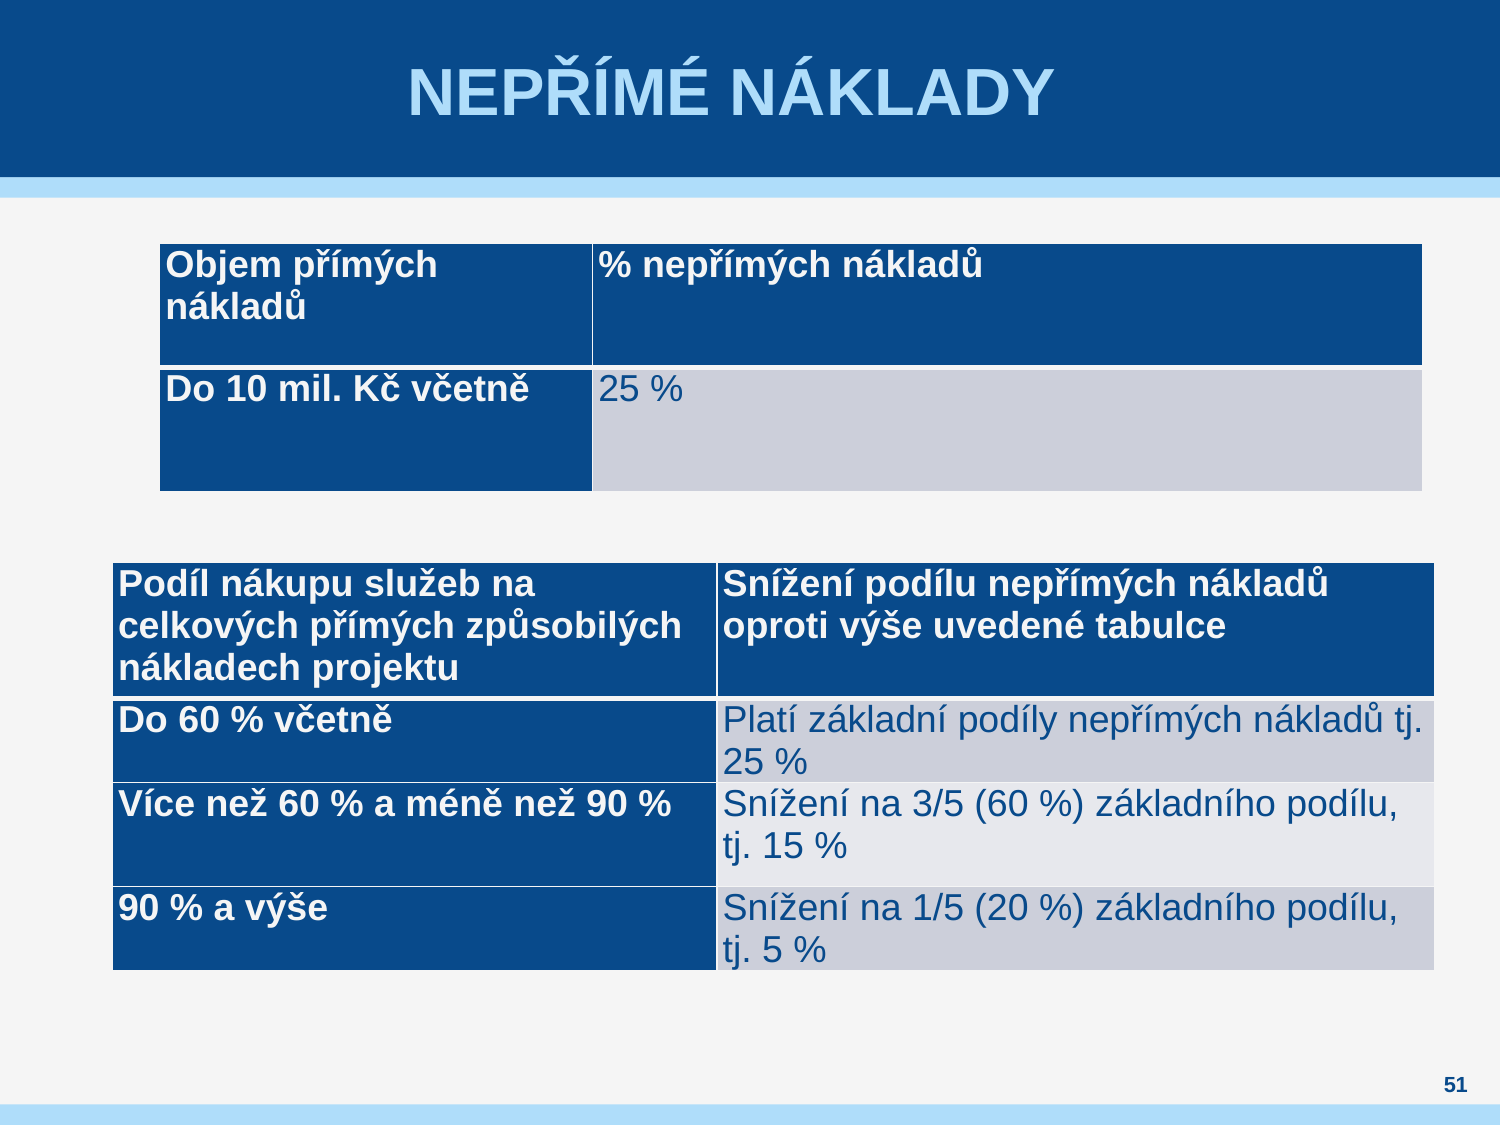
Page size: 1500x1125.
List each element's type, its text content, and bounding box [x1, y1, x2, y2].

table_cell Platí základní podíly nepřímých nákladů tj. 25 % [718, 701, 1434, 782]
table_cell Do 10 mil. Kč včetně [160, 370, 592, 491]
table_header Snížení podílu nepřímých nákladů oproti výše uvedené tabulce [718, 563, 1434, 696]
table_cell Více než 60 % a méně než 90 % [113, 783, 716, 886]
title Nepřímé náklady [59, 0, 1441, 178]
table_cell Snížení na 3/5 (60 %) základního podílu, tj. 15 % [718, 783, 1434, 886]
table_header % nepřímých nákladů [593, 244, 1422, 365]
slide_number 51 [1417, 1068, 1495, 1099]
table_cell 25 % [593, 370, 1422, 491]
table_header Podíl nákupu služeb na celkových přímých způsobilých nákladech projektu [113, 563, 716, 696]
table_cell Snížení na 1/5 (20 %) základního podílu, tj. 5 % [718, 887, 1434, 970]
table_cell 90 % a výše [113, 887, 716, 970]
table_header Objem přímých nákladů [160, 244, 592, 365]
table_cell Do 60 % včetně [113, 701, 716, 782]
